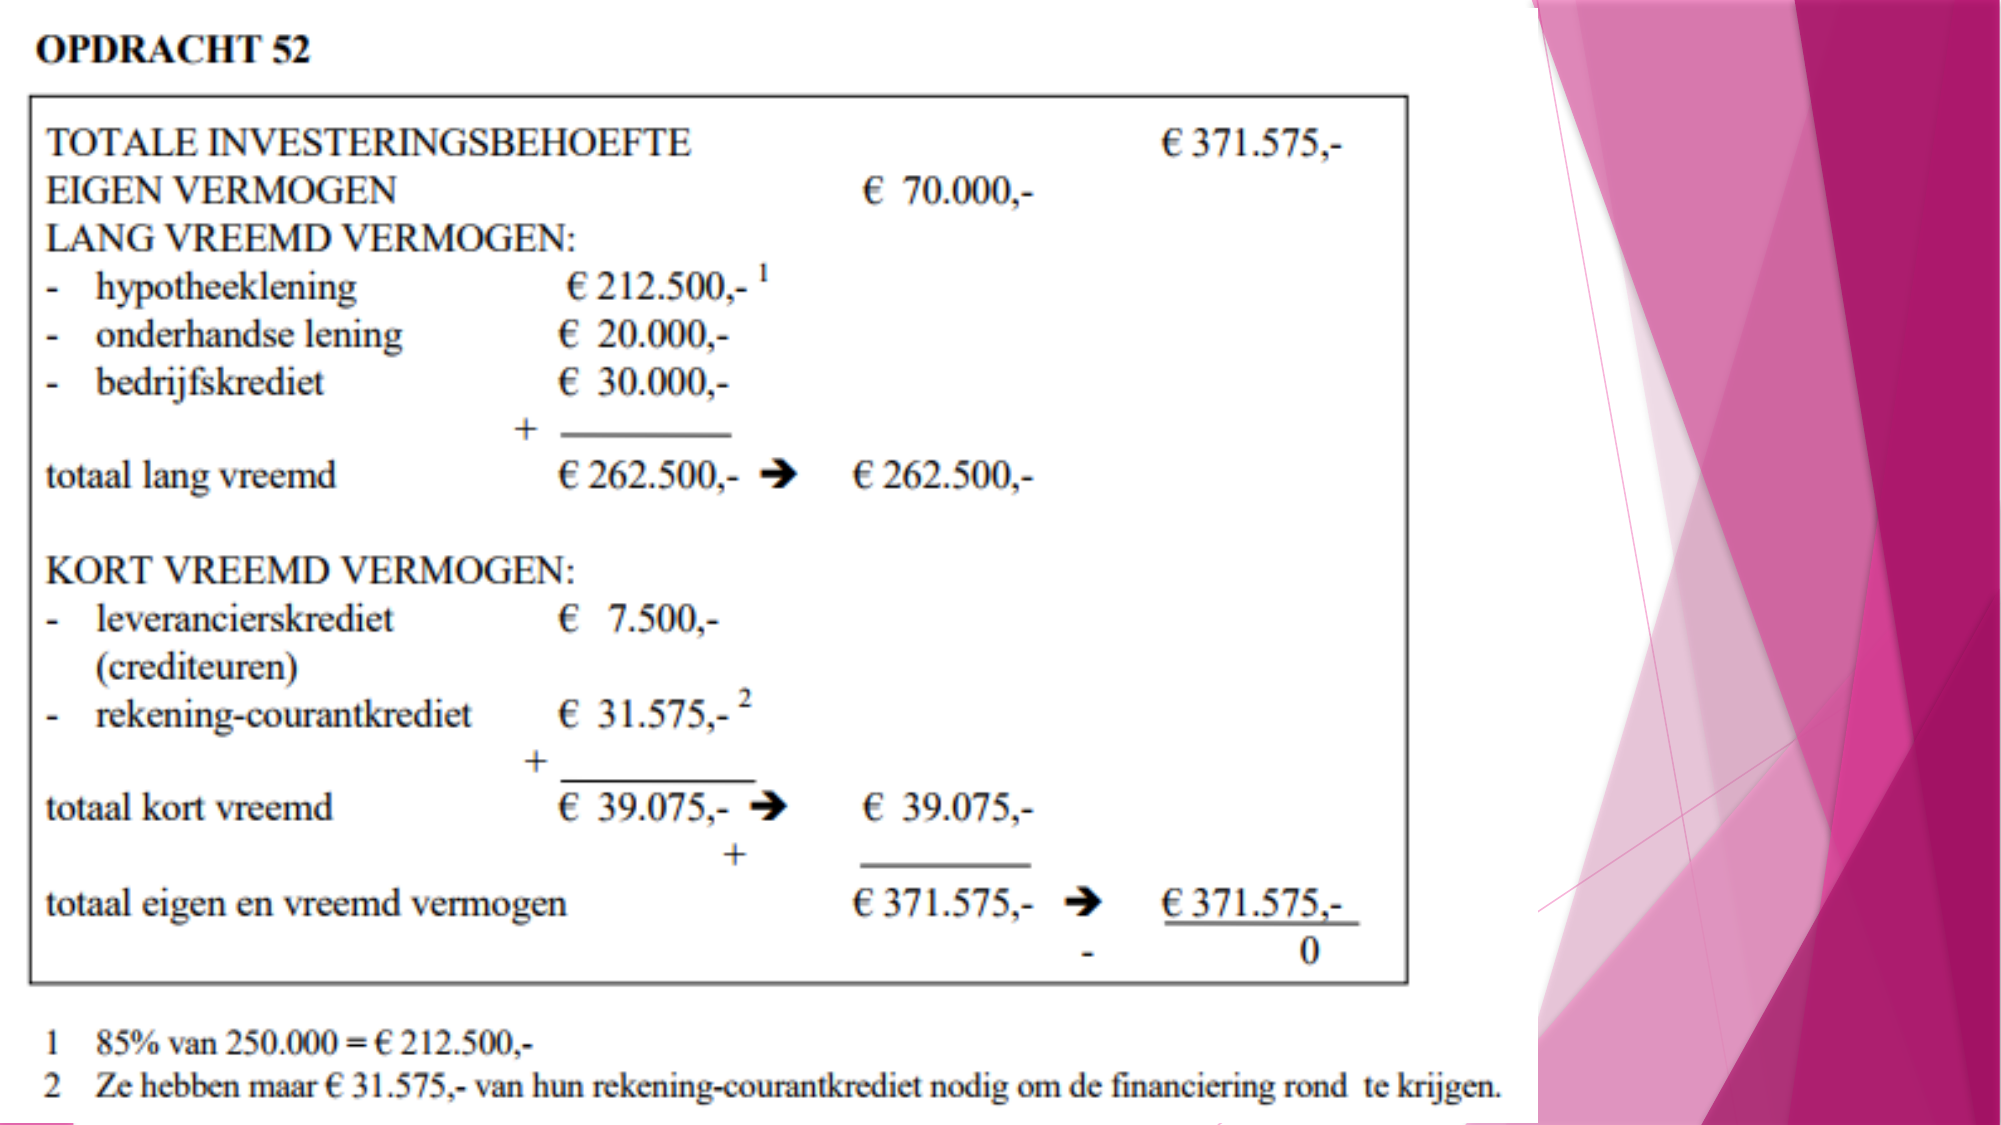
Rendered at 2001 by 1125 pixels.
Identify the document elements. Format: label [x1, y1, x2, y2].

picture [0, 0, 1538, 1124]
